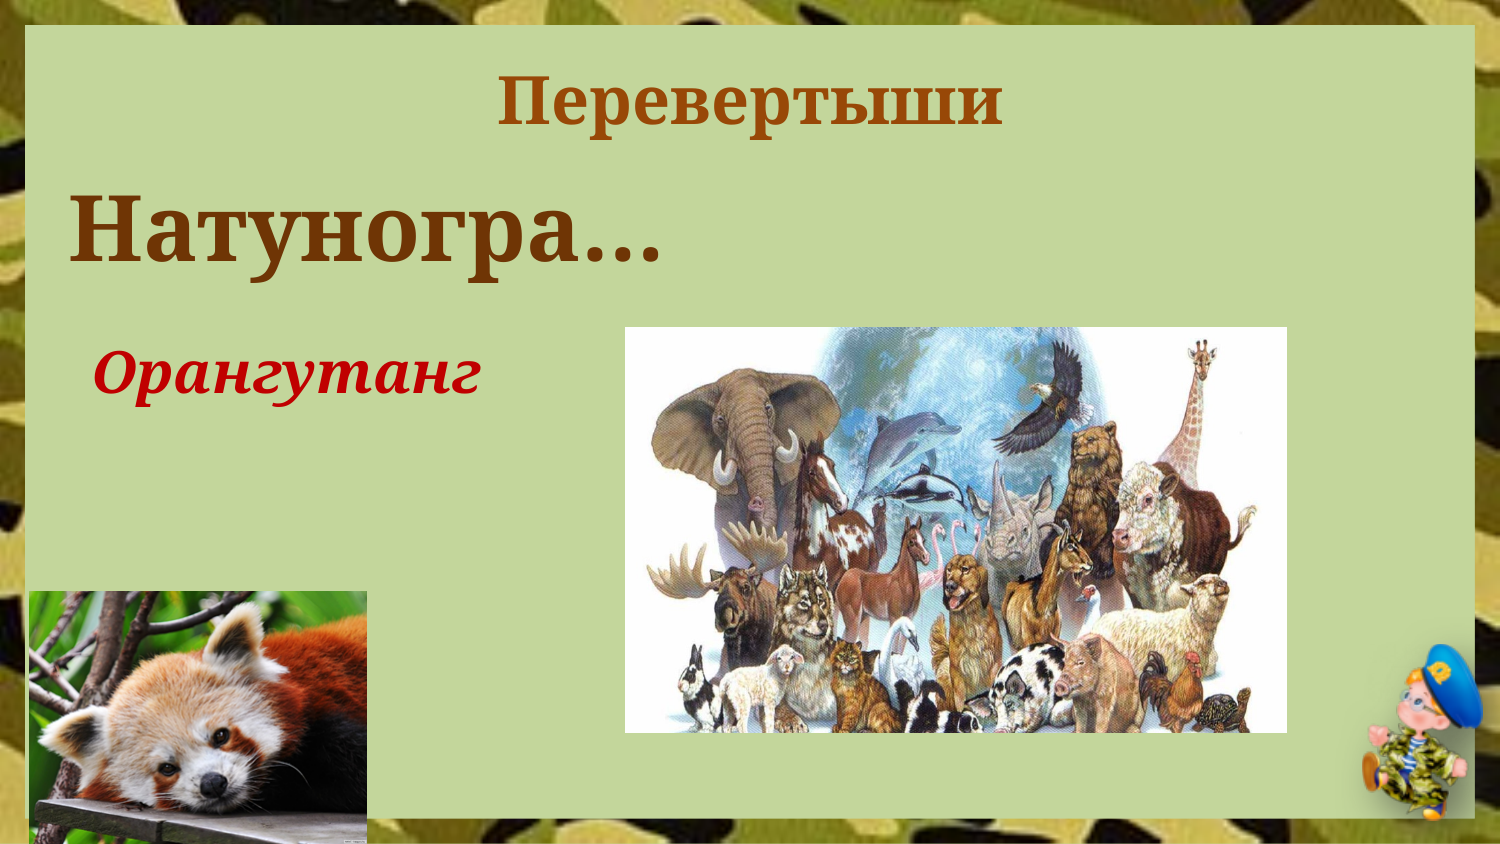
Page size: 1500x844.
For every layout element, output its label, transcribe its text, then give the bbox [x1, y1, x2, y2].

text_box Перевертыши [301, 49, 1200, 145]
text_box Натуногра… [53, 161, 939, 287]
text_box Орангутанг [76, 327, 621, 413]
picture [0, 0, 1500, 844]
